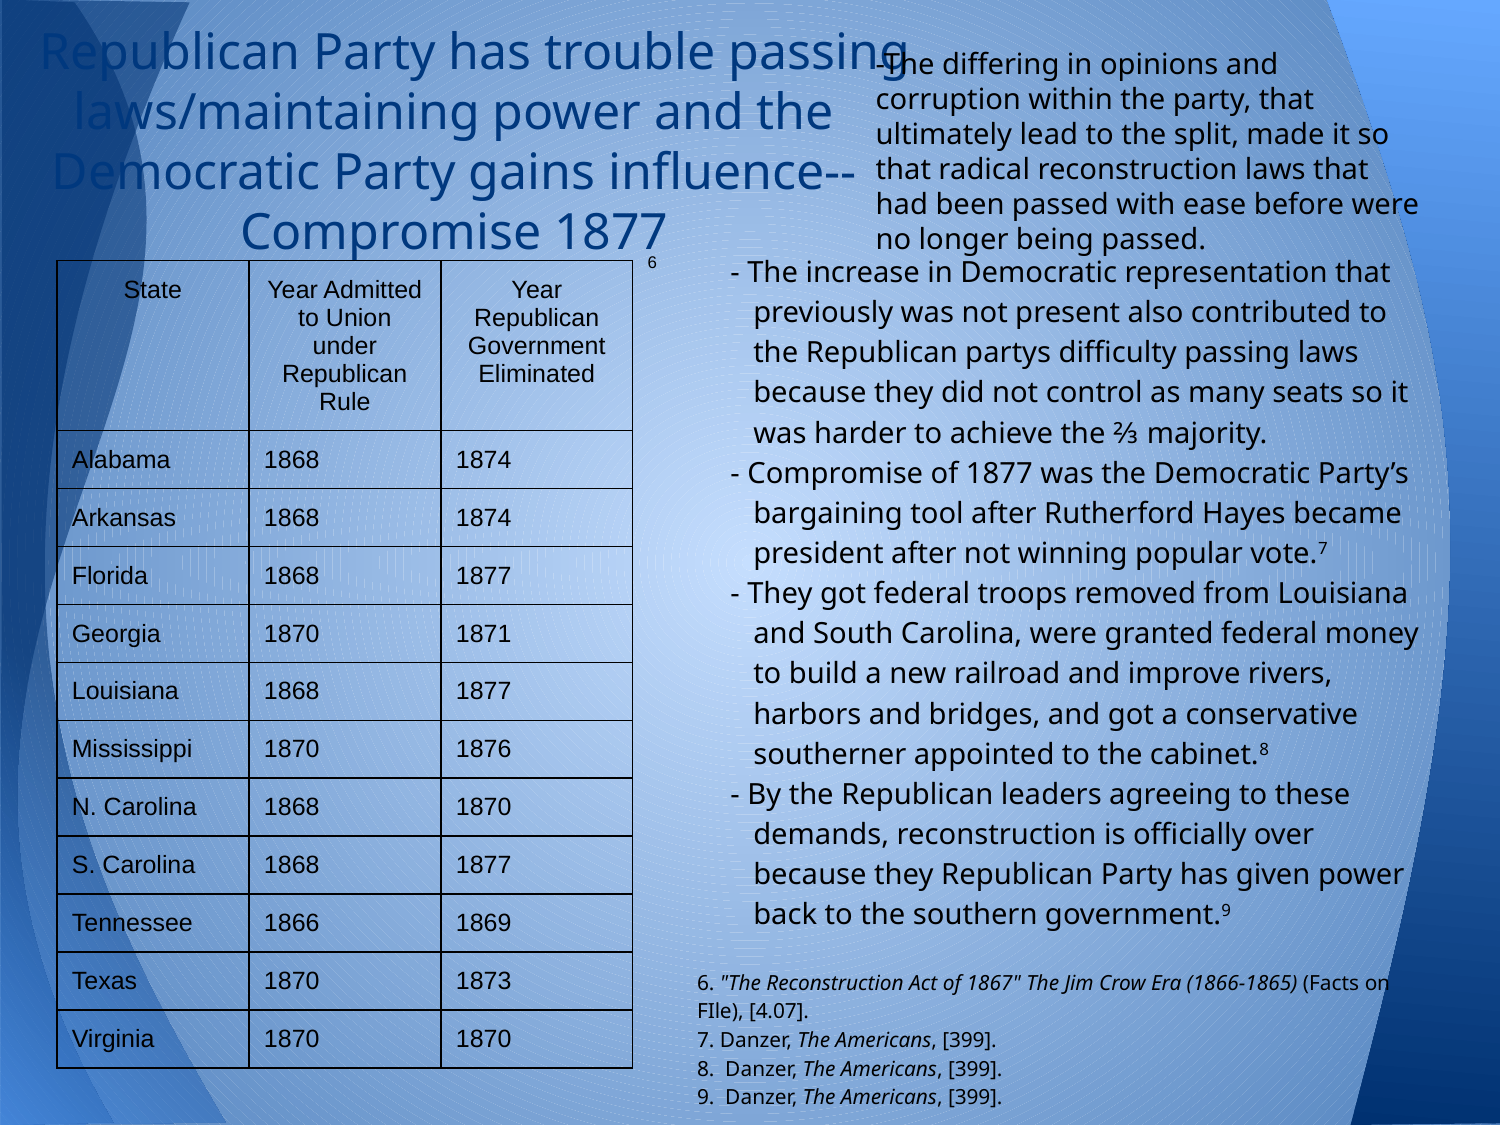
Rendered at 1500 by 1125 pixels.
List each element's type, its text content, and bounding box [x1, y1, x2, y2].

table_cell Alabama [58, 431, 248, 488]
table_cell Arkansas [58, 489, 248, 546]
table_cell S. Carolina [58, 837, 248, 893]
title Republican Party has trouble passing laws/maintaining power and the Democratic Party gains influence-- Compromise 1877 [0, 97, 860, 275]
table_cell 1866 [250, 895, 440, 951]
table_cell N. Carolina [58, 779, 248, 835]
table_cell 1877 [442, 837, 632, 893]
table_cell 1870 [250, 953, 440, 1009]
table_cell Florida [58, 547, 248, 604]
text_box 6 [632, 233, 682, 275]
table_cell 1873 [442, 953, 632, 1009]
text_box -The differing in opinions and corruption within the party, that ultimately lead to the split, made it so that radical reconstruction laws that had been passed with ease before were no longer being passed. [860, 30, 1437, 261]
table_cell Georgia [58, 605, 248, 662]
table_header Year Republican Government Eliminated [442, 261, 632, 430]
table_cell 1870 [442, 1011, 632, 1067]
list - The increase in Democratic representation that previously was not present also contributed to the Republican partys difficulty passing laws because they did not control as many seats so it was harder to achieve the ⅔ majority. - Compromise of 1877 was the Democratic Party’s bargaining tool after Rutherford Hayes became president after not winning popular vote.7 - They got federal troops removed from Louisiana and South Carolina, were granted federal money to build a new railroad and improve rivers, harbors and bridges, and got a conservative southerner appointed to the cabinet.8 - By the Republican leaders agreeing to these demands, reconstruction is officially over because they Republican Party has given power back to the southern government.9 6. "The Reconstruction Act of 1867" The Jim Crow Era (1866-1865) (Facts on FIle), [4.07]. 7. Danzer, The Americans, [399]. 8. Danzer, The Americans, [399]. 9. Danzer, The Americans, [399]. [682, 233, 1437, 1115]
table_cell 1870 [442, 779, 632, 835]
table_cell Virginia [58, 1011, 248, 1067]
table_cell 1871 [442, 605, 632, 662]
table_cell Tennessee [58, 895, 248, 951]
table_cell 1877 [442, 547, 632, 604]
table_cell 1868 [250, 489, 440, 546]
table_cell 1876 [442, 721, 632, 777]
table_cell 1874 [442, 431, 632, 488]
table_cell 1868 [250, 431, 440, 488]
table_cell 1877 [442, 663, 632, 720]
table_cell 1870 [250, 721, 440, 777]
table_cell 1868 [250, 779, 440, 835]
table_cell Louisiana [58, 663, 248, 720]
table_cell 1870 [250, 605, 440, 662]
table_header Year Admitted to Union under Republican Rule [250, 261, 440, 430]
table_cell 1868 [250, 663, 440, 720]
table_cell Texas [58, 953, 248, 1009]
table_cell 1868 [250, 837, 440, 893]
table_cell 1874 [442, 489, 632, 546]
table_cell 1870 [250, 1011, 440, 1067]
table_header State [58, 261, 248, 430]
table_cell 1868 [250, 547, 440, 604]
table_cell Mississippi [58, 721, 248, 777]
table_cell 1869 [442, 895, 632, 951]
